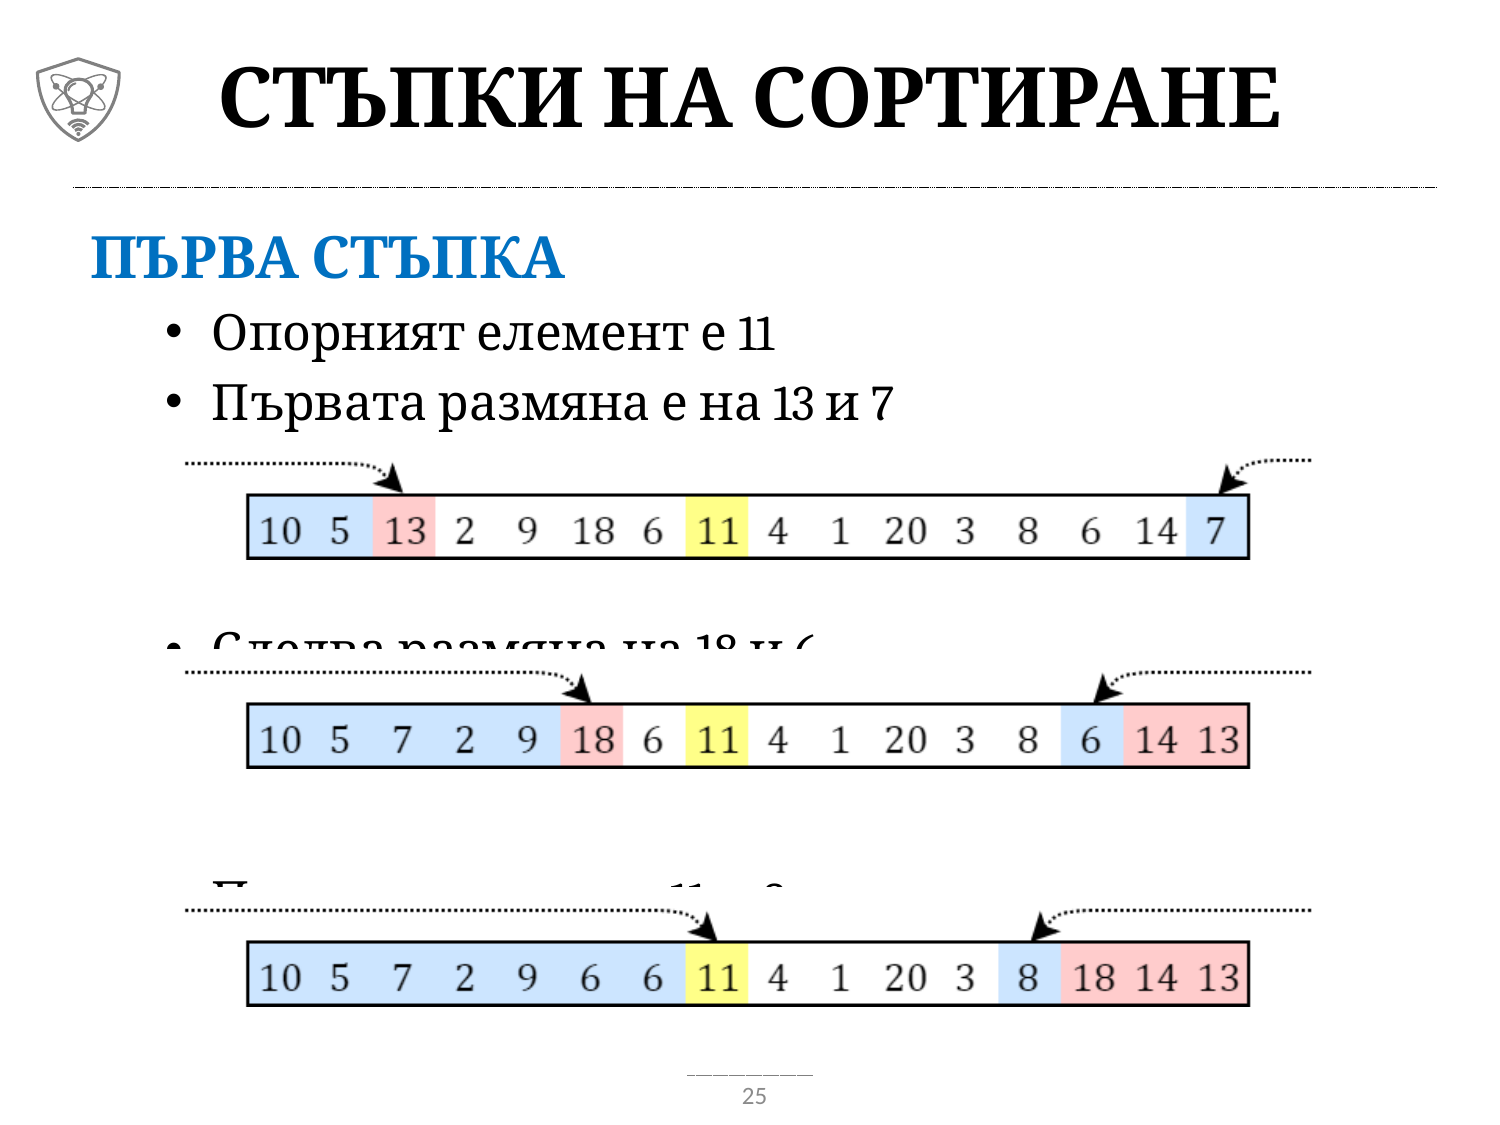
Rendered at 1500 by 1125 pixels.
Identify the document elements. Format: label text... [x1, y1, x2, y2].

picture [162, 437, 1338, 560]
title Стъпки на сортиране [0, 0, 1500, 188]
picture [162, 649, 1338, 769]
picture [162, 887, 1338, 1007]
slide_number 25 [579, 1065, 930, 1125]
list Първа стъпка Опорният елемент е 11 Първата размяна е на 13 и 7 Следва размяна на 18 и 6 После размяна на 11 и 8 [75, 212, 1450, 1063]
